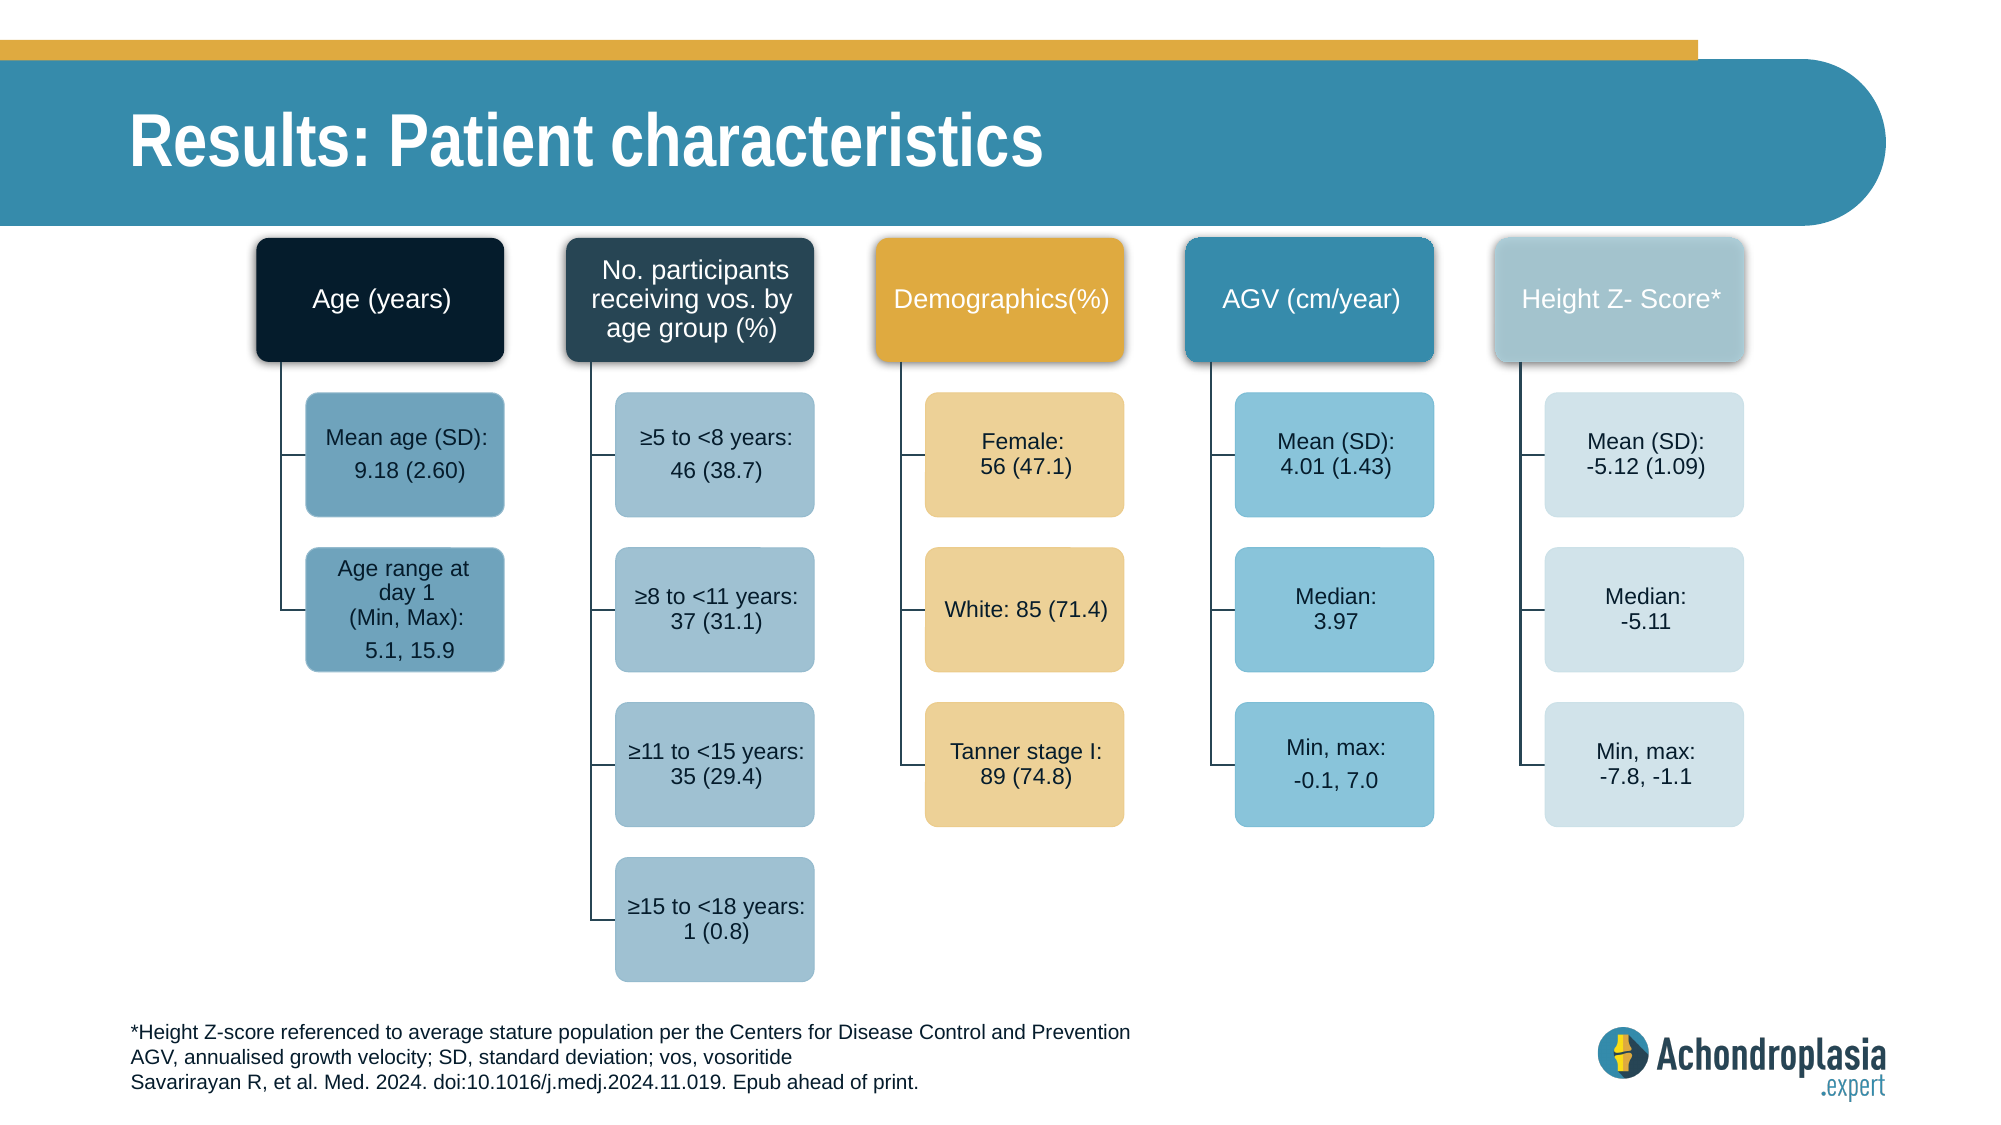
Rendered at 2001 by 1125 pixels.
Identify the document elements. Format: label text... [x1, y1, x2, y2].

footer *Height Z-score referenced to average stature population per the Centers for Disease Control and Prevention AGV, annualised growth velocity; SD, standard deviation; vos, vosoritide Savarirayan R, et al. Med. 2024. doi:10.1016/j.medj.2024.11.019. Epub ahead of print. [115, 1005, 1598, 1102]
title Results: Patient characteristics [114, 59, 1886, 225]
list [113, 237, 1886, 982]
picture [1598, 1027, 1886, 1102]
